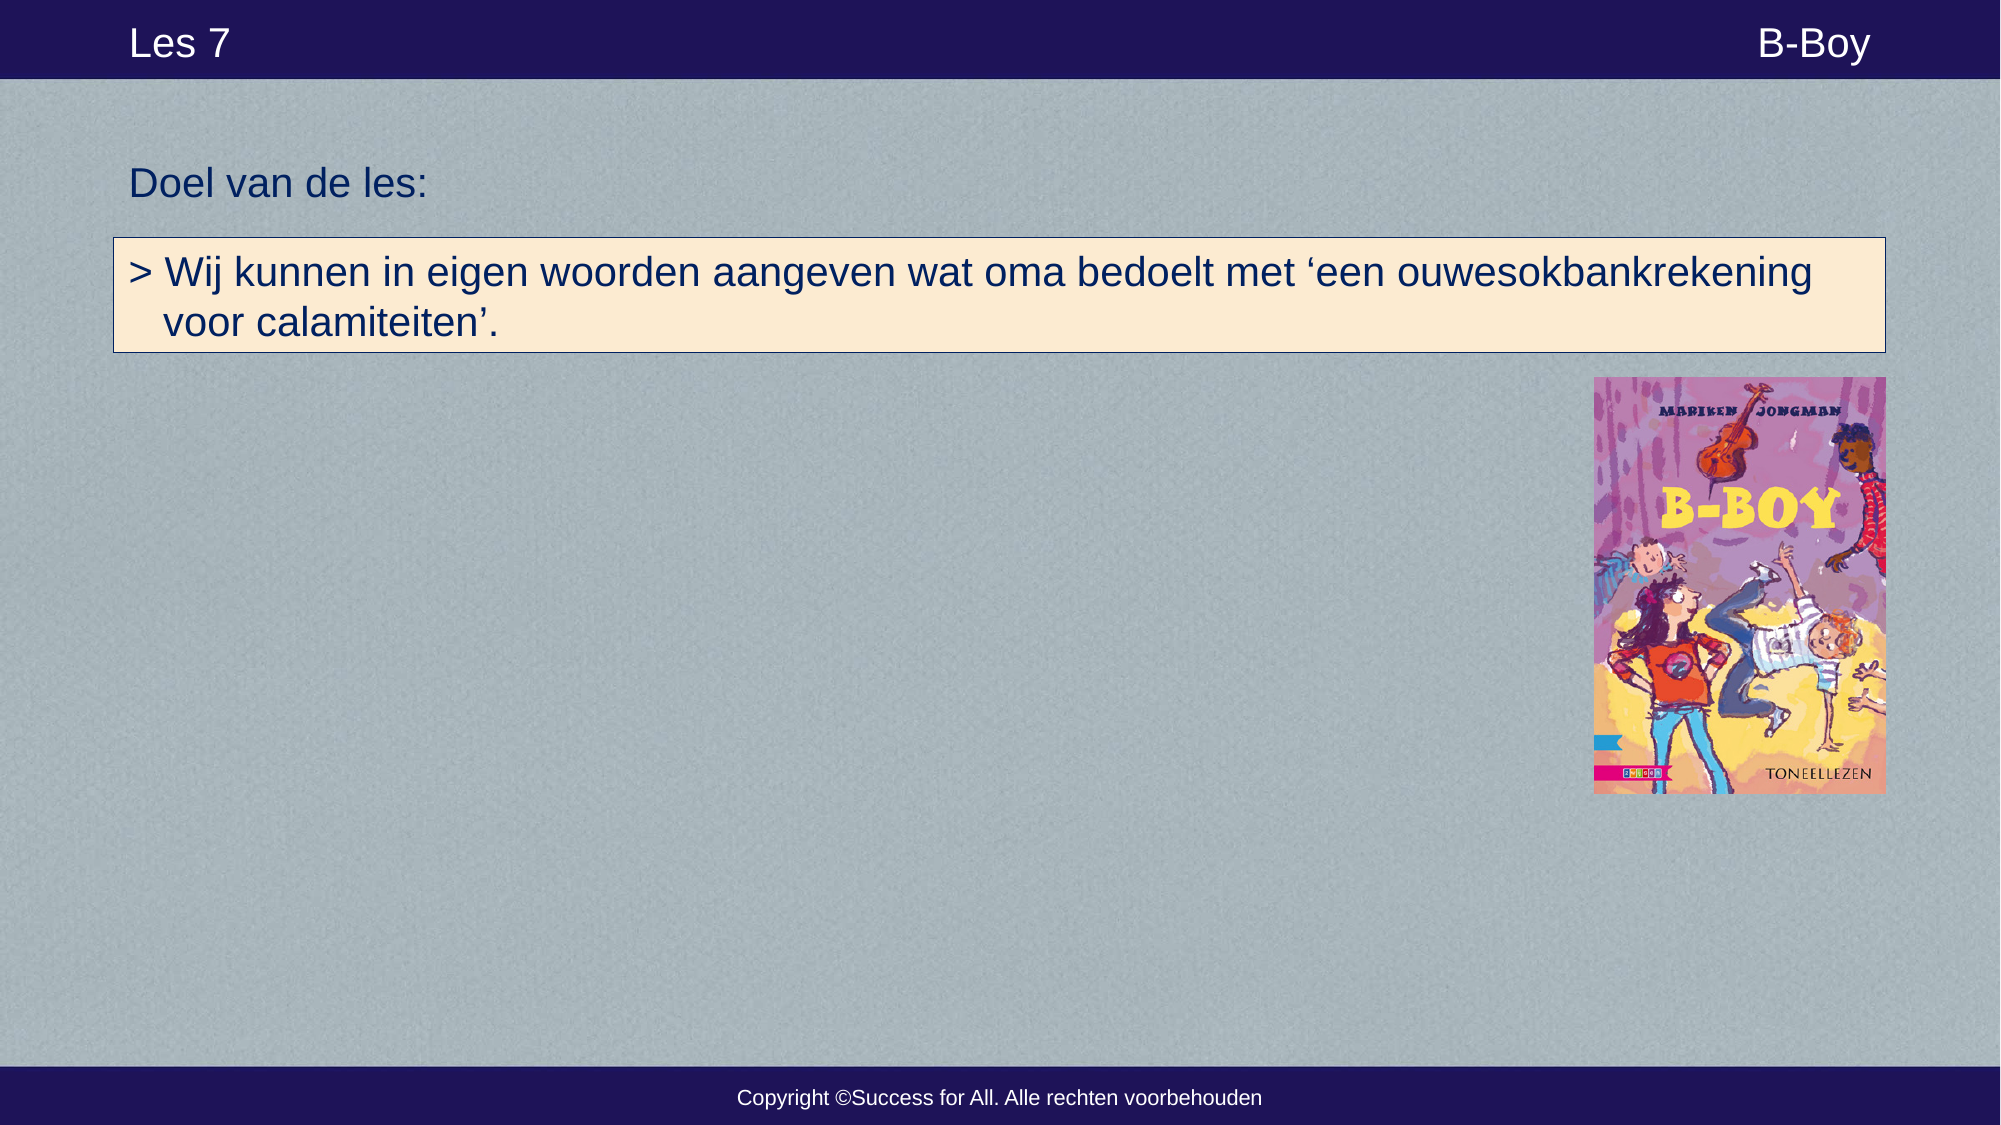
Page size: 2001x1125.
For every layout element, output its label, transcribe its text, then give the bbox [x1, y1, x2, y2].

text_box > Wij kunnen in eigen woorden aangeven wat oma bedoelt met ‘een ouwesokbankrekening voor calamiteiten’. [113, 237, 1886, 353]
picture [0, 0, 2001, 1125]
text_box Doel van de les: [113, 148, 1635, 214]
text_box Les 7 [114, 8, 354, 73]
text_box B-Boy [999, 8, 1886, 73]
text_box Copyright ©Success for All. Alle rechten voorbehouden [0, 1076, 2000, 1125]
